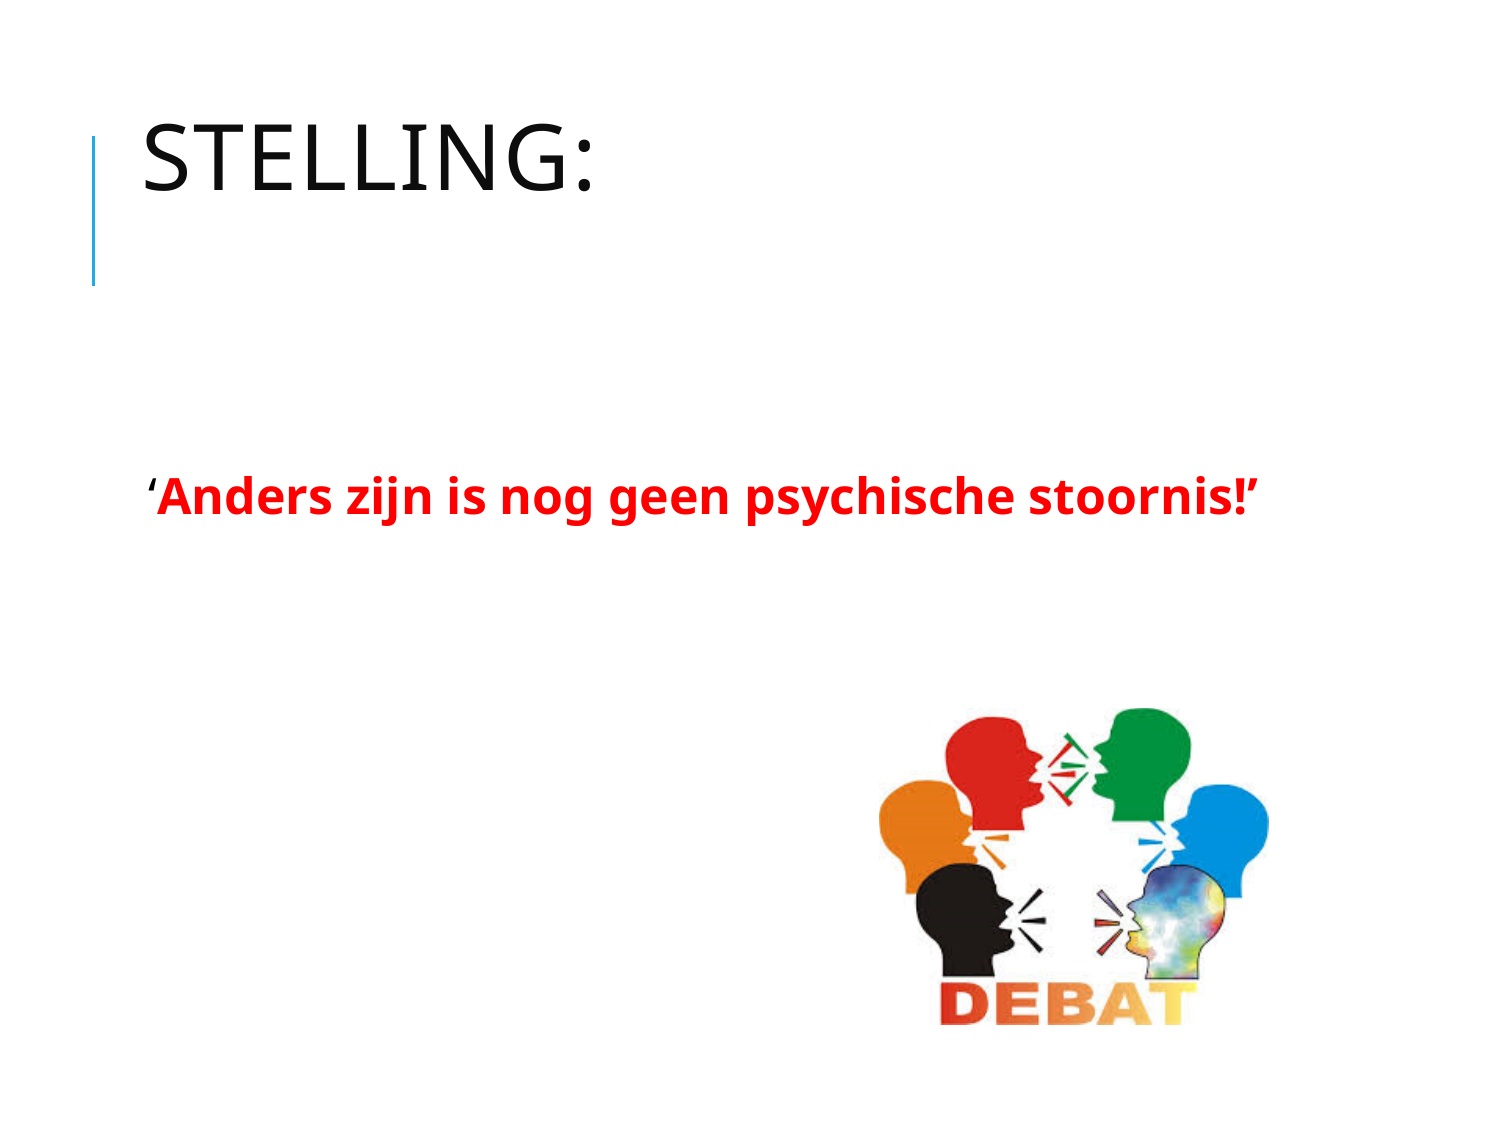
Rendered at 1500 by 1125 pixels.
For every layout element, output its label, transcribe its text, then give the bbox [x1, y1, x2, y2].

list ‘Anders zijn is nog geen psychische stoornis!’ [126, 375, 1322, 1035]
title Stelling: [126, 96, 1322, 342]
picture [879, 708, 1270, 1025]
